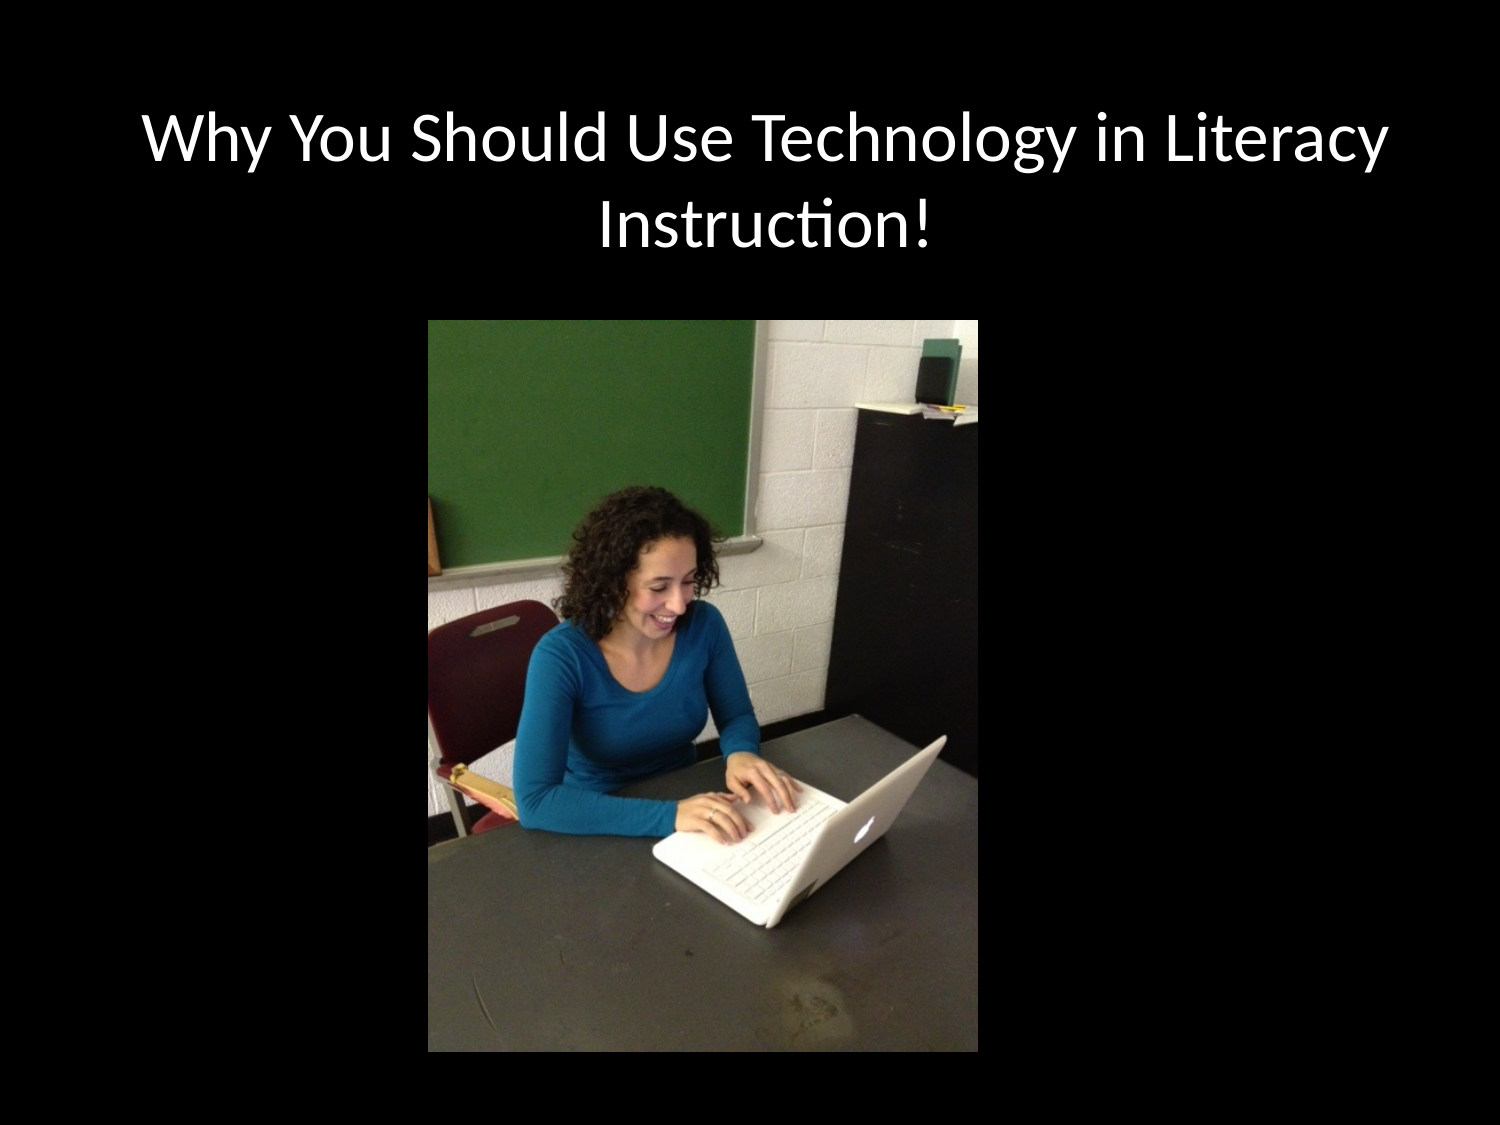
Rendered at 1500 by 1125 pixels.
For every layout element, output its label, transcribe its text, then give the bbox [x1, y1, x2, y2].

title Why You Should Use Technology in Literacy Instruction! [91, 82, 1442, 270]
picture [428, 320, 978, 1053]
